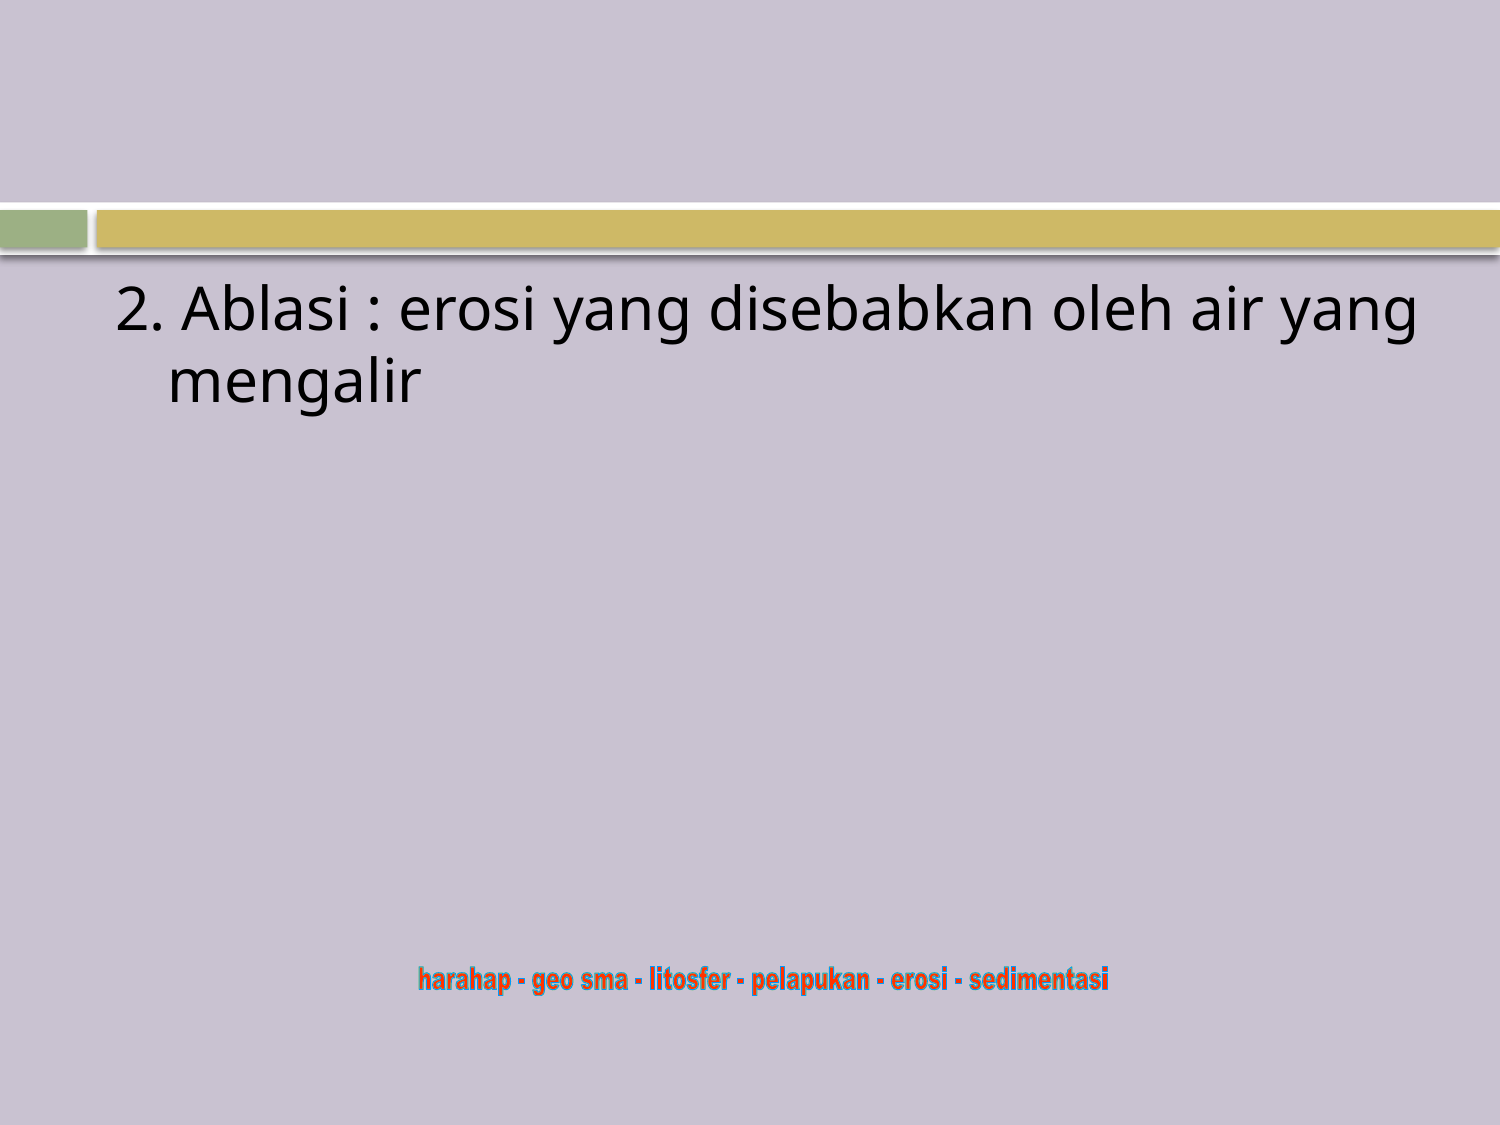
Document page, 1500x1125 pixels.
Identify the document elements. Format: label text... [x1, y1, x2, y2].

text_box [386, 433, 1137, 996]
list 2. Ablasi : erosi yang disebabkan oleh air yang mengalir [100, 262, 1438, 1000]
